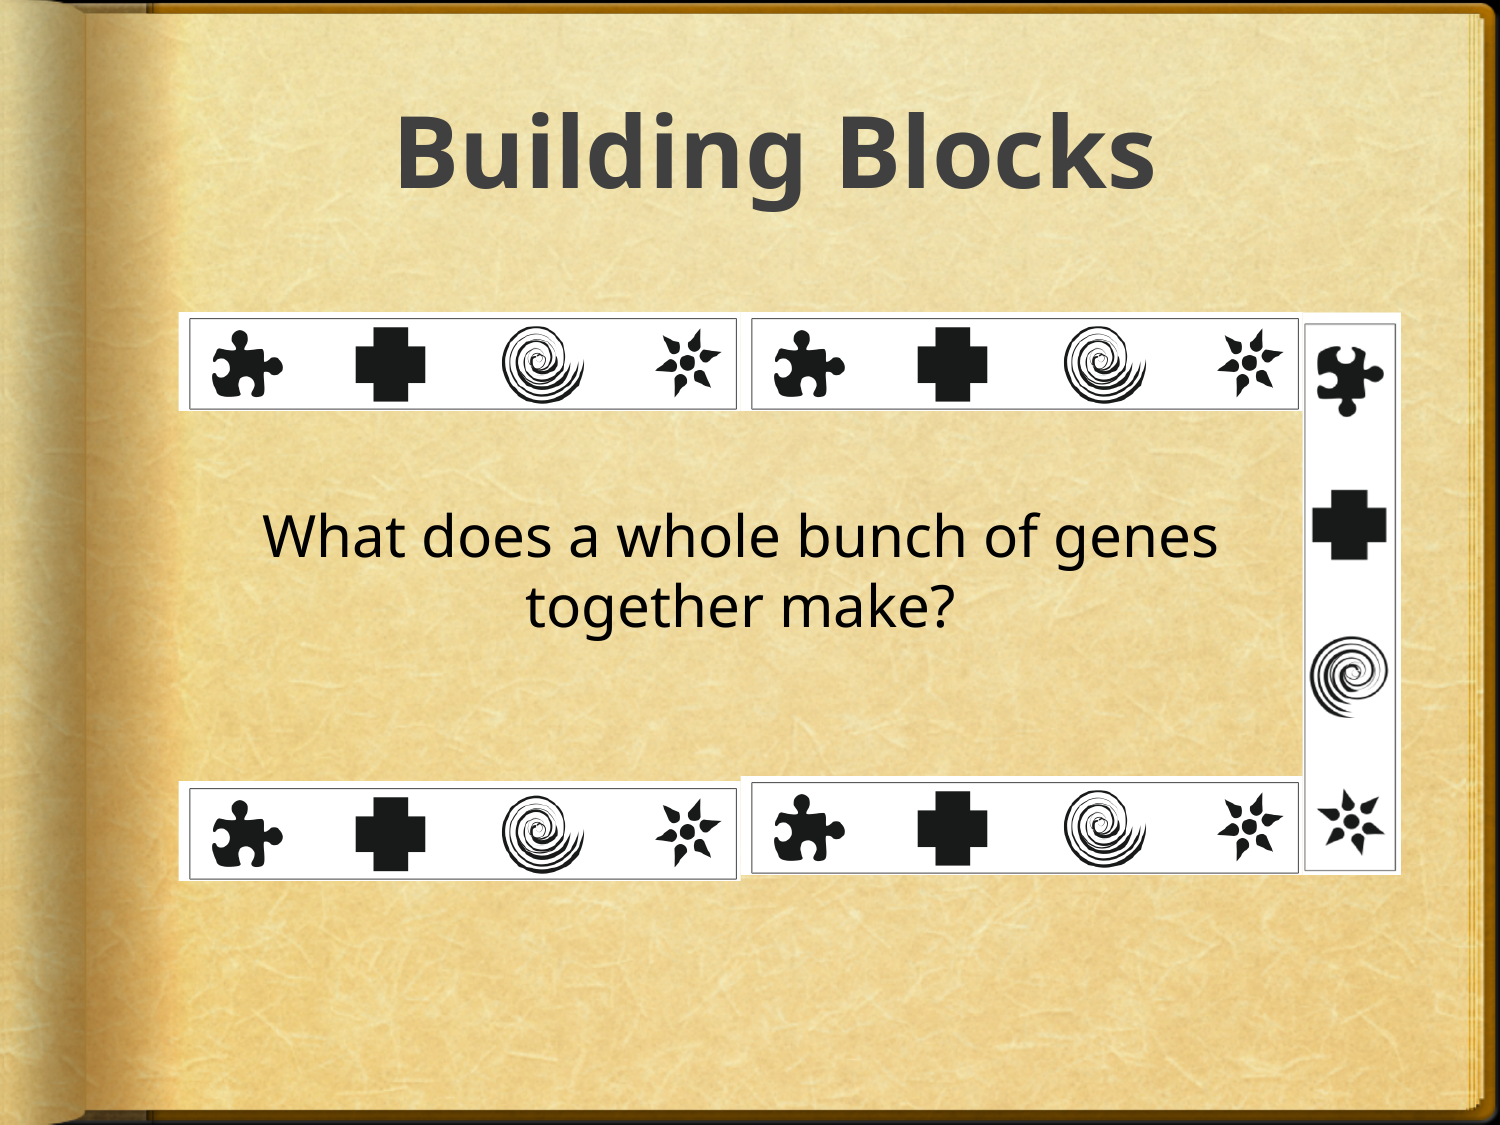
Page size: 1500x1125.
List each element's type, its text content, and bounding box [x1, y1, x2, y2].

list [177, 311, 739, 412]
picture [0, 0, 1500, 1125]
text_box What does a whole bunch of genes together make? [231, 492, 1251, 647]
title Building Blocks [178, 45, 1372, 265]
